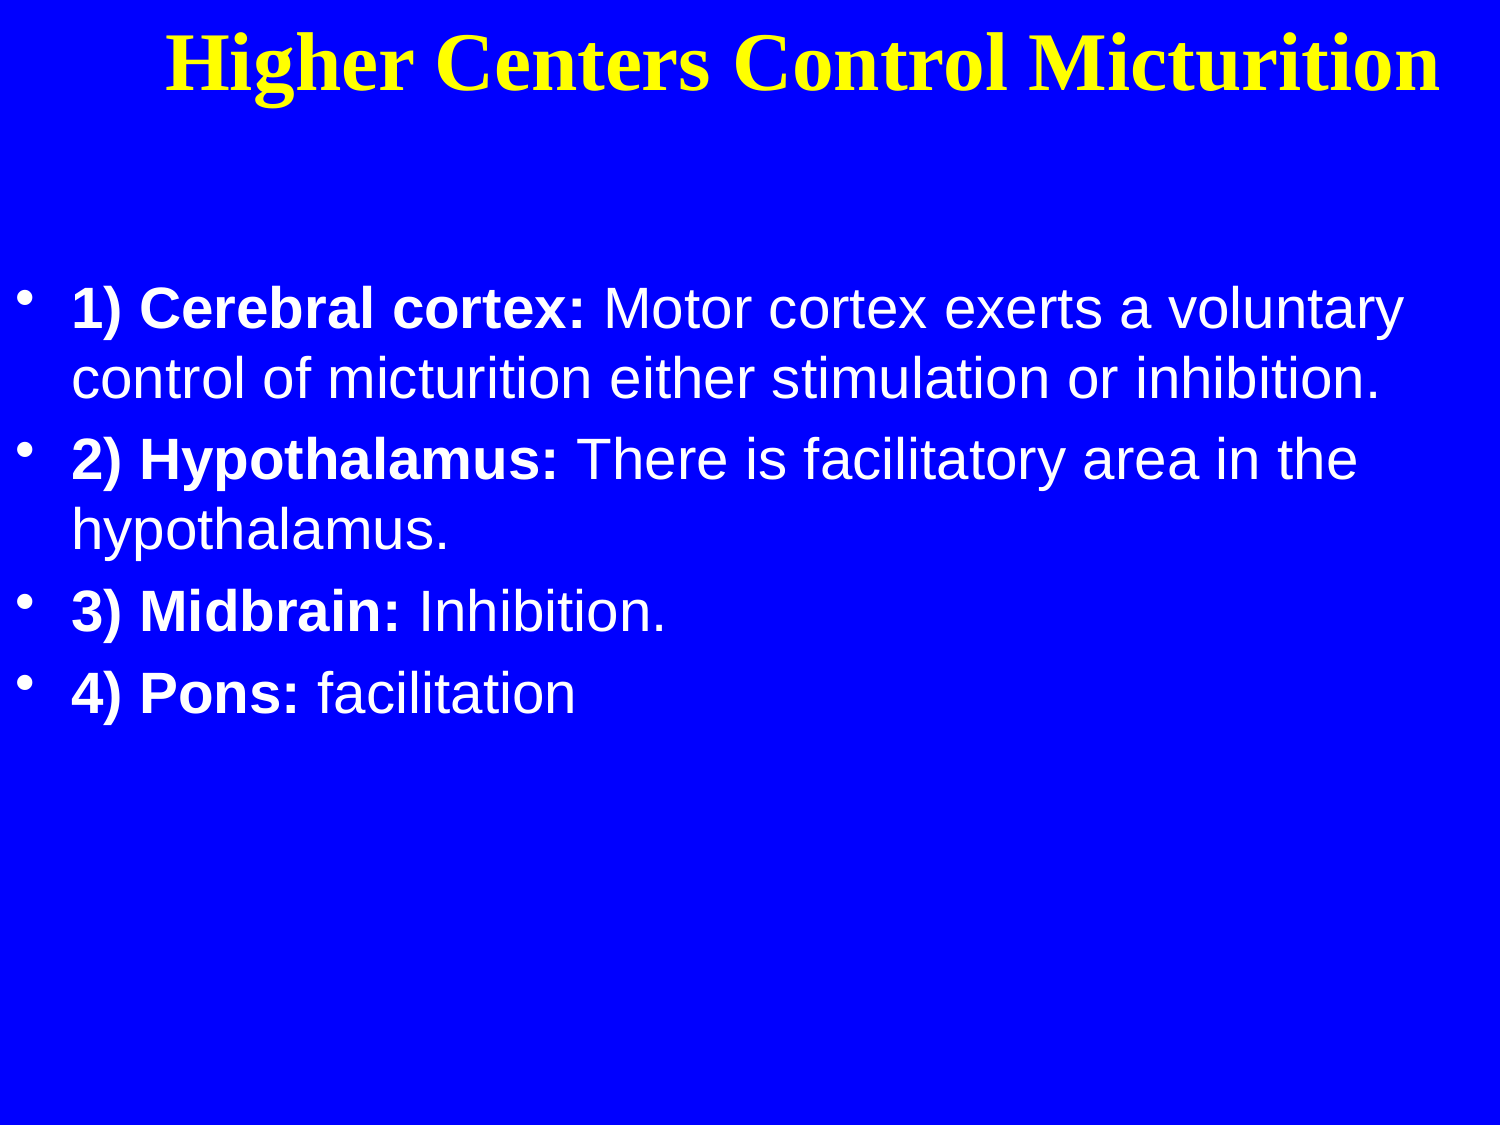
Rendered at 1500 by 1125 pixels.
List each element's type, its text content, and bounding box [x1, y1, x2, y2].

list 1) Cerebral cortex: Motor cortex exerts a voluntary control of micturition either stimulation or inhibition. 2) Hypothalamus: There is facilitatory area in the hypothalamus. 3) Midbrain: Inhibition. 4) Pons: facilitation [0, 262, 1500, 1005]
text_box Higher Centers Control Micturition [150, 0, 1478, 115]
